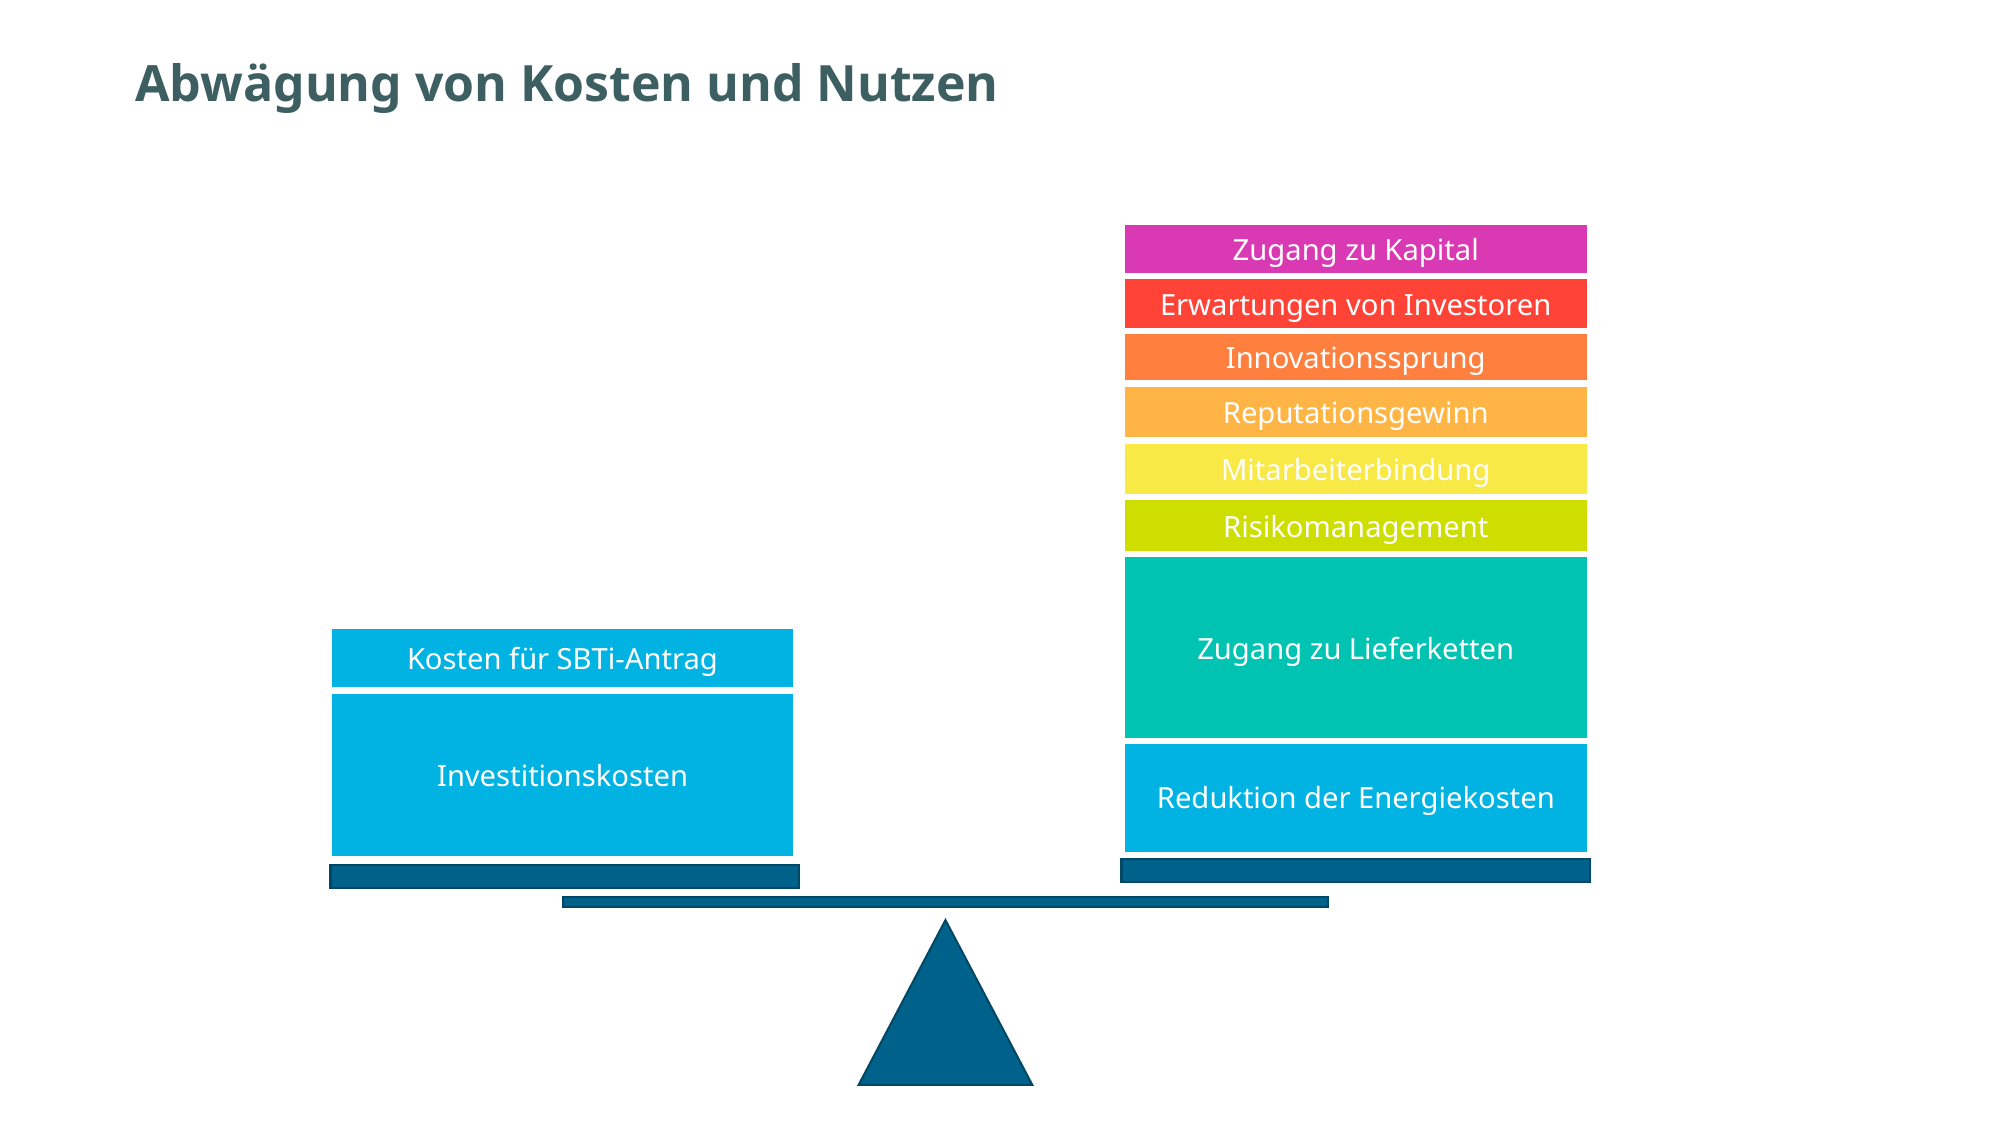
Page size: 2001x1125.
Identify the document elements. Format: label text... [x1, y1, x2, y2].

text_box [1122, 221, 1590, 554]
text_box [1120, 858, 1591, 883]
text_box Investitionskosten [328, 691, 798, 860]
text_box [856, 917, 1034, 1086]
text_box [562, 896, 1329, 908]
title Abwägung von Kosten und Nutzen [120, 29, 1846, 141]
text_box Reduktion der Energiekosten [1121, 742, 1591, 856]
text_box [329, 864, 800, 889]
text_box Zugang zu Lieferketten [1121, 557, 1591, 742]
text_box Kosten für SBTi-Antrag [328, 625, 798, 691]
